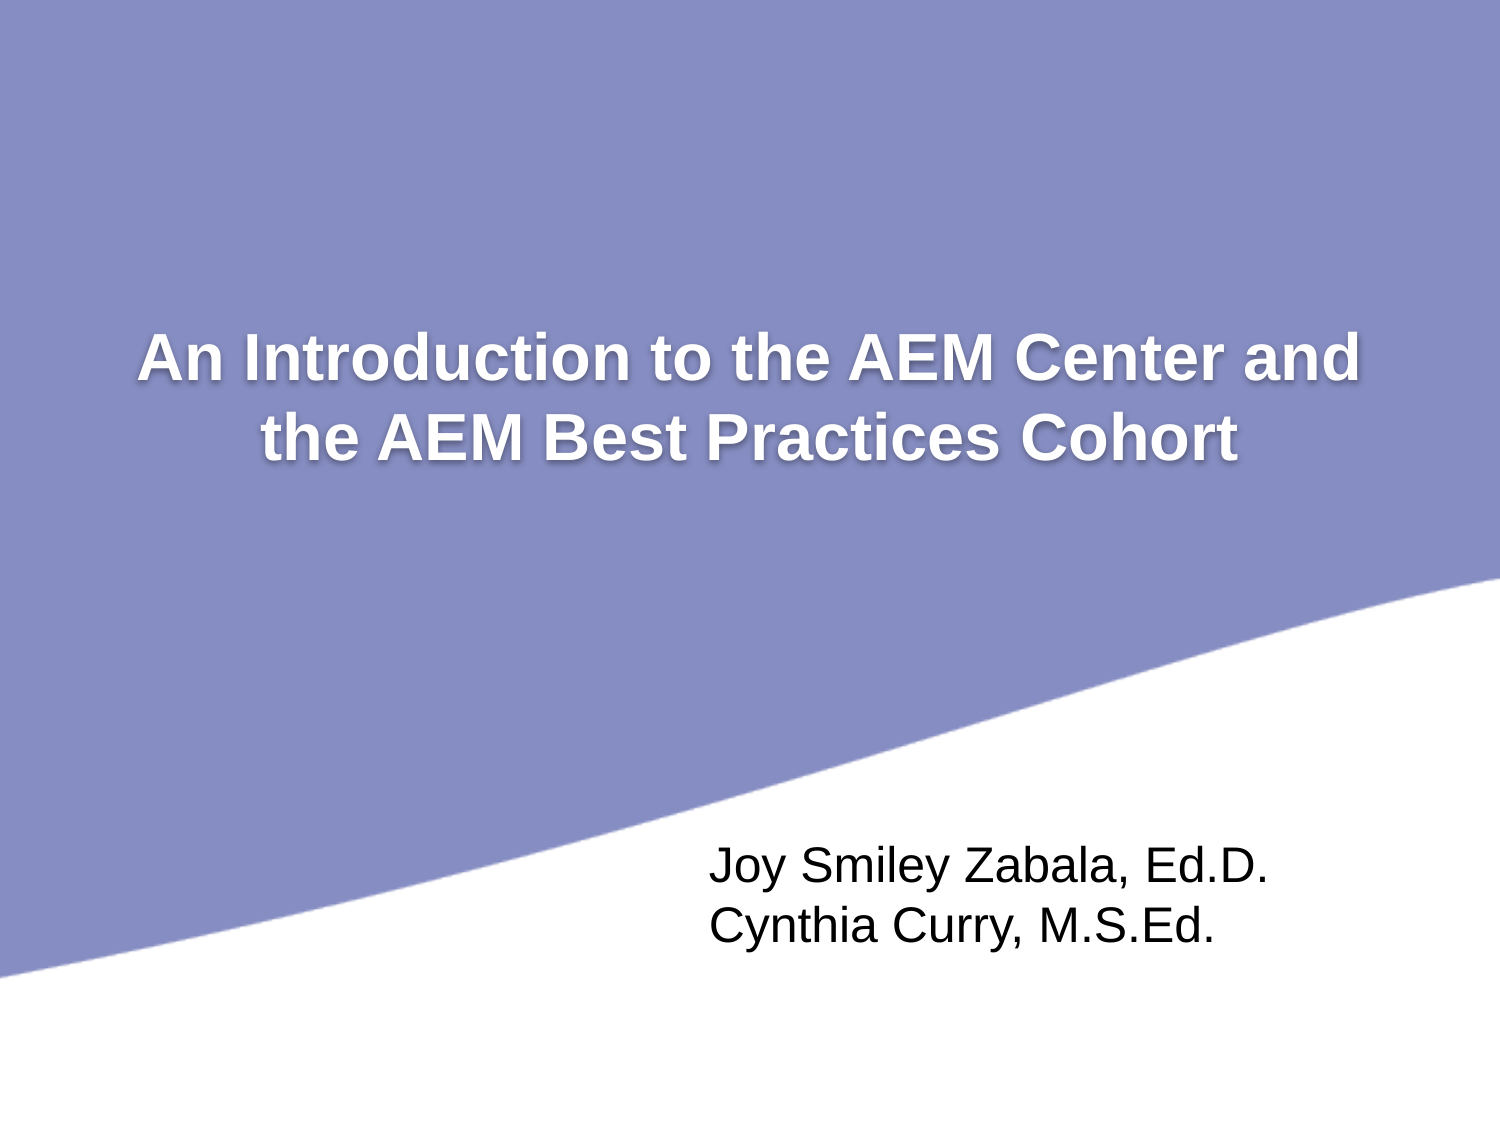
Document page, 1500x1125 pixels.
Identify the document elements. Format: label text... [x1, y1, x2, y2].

title An Introduction to the AEM Center and the AEM Best Practices Cohort [74, 299, 1426, 488]
picture [0, 0, 1500, 982]
text_box Joy Smiley Zabala, Ed.D. Cynthia Curry, M.S.Ed. [693, 824, 1463, 1020]
